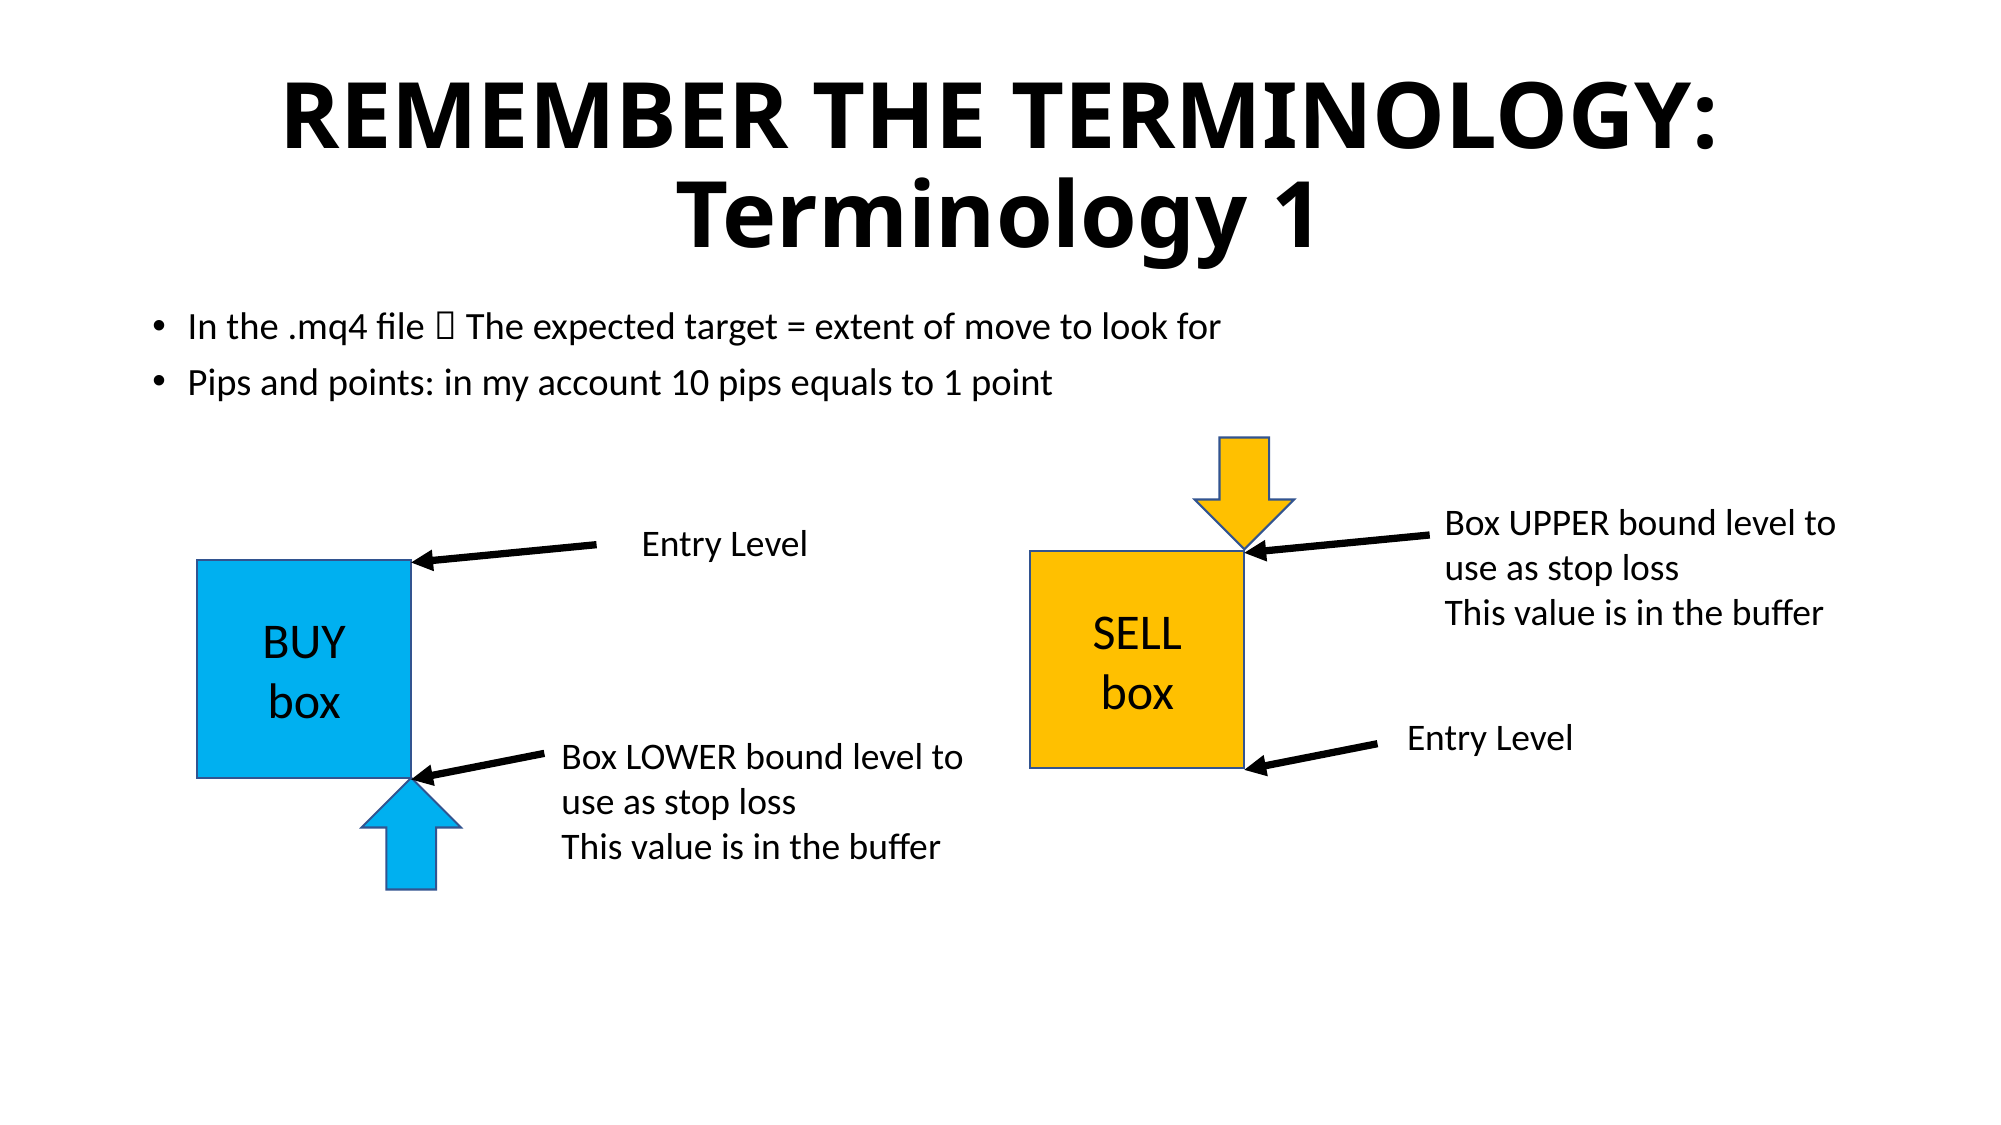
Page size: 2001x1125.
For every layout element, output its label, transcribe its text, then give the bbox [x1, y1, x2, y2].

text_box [1244, 743, 1378, 770]
list In the .mq4 file  The expected target = extent of move to look for Pips and points: in my account 10 pips equals to 1 point [137, 299, 1863, 412]
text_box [1244, 534, 1430, 553]
title REMEMBER THE TERMINOLOGY: Terminology 1 [137, 59, 1863, 278]
text_box Entry Level [626, 511, 1081, 572]
text_box SELL box [1029, 550, 1245, 769]
text_box Entry Level [1392, 705, 1846, 766]
text_box [359, 776, 464, 891]
text_box Box LOWER bound level to use as stop loss This value is in the buffer [546, 724, 1000, 875]
text_box [1192, 436, 1297, 551]
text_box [411, 753, 545, 780]
text_box BUY box [196, 559, 412, 779]
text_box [411, 544, 597, 563]
text_box Box UPPER bound level to use as stop loss This value is in the buffer [1429, 490, 1884, 686]
